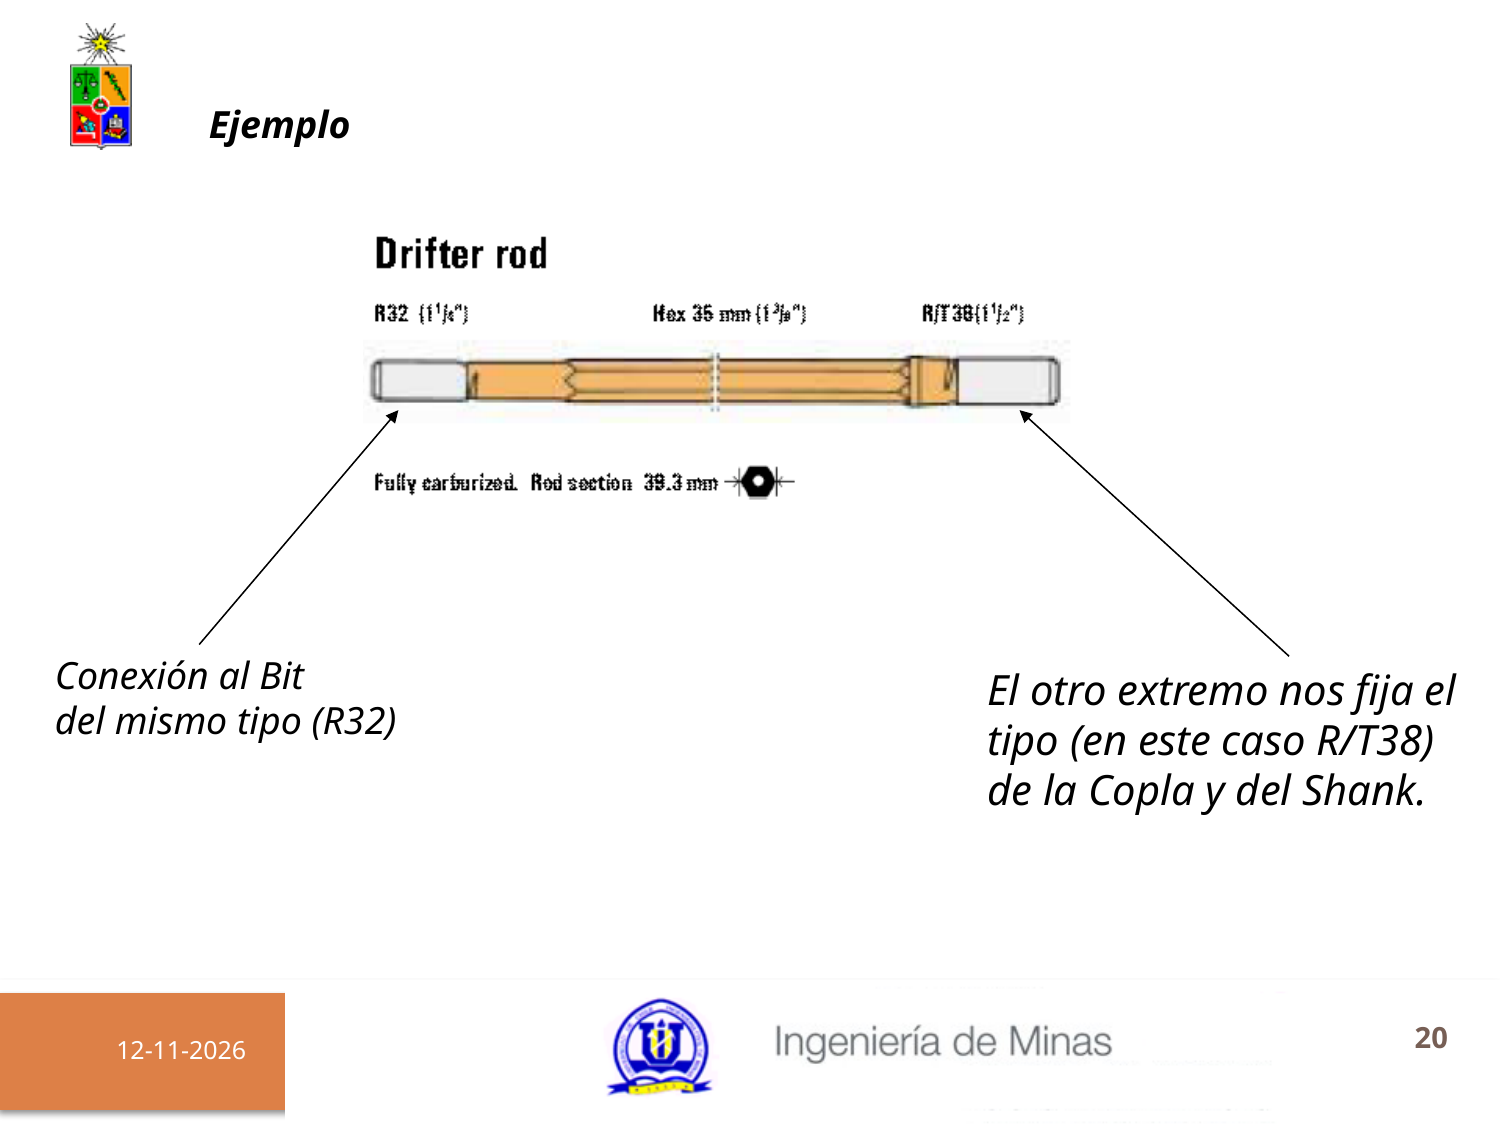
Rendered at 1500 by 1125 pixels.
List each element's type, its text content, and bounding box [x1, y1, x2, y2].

text_box El otro extremo nos fija el tipo (en este caso R/T38) de la Copla y del Shank. [972, 656, 1500, 822]
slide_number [12, 995, 279, 1108]
picture [285, 980, 1500, 1125]
picture [69, 23, 132, 151]
picture [362, 234, 1083, 515]
text_box Ejemplo [193, 93, 366, 154]
text_box Conexión al Bit del mismo tipo (R32) [40, 644, 412, 750]
